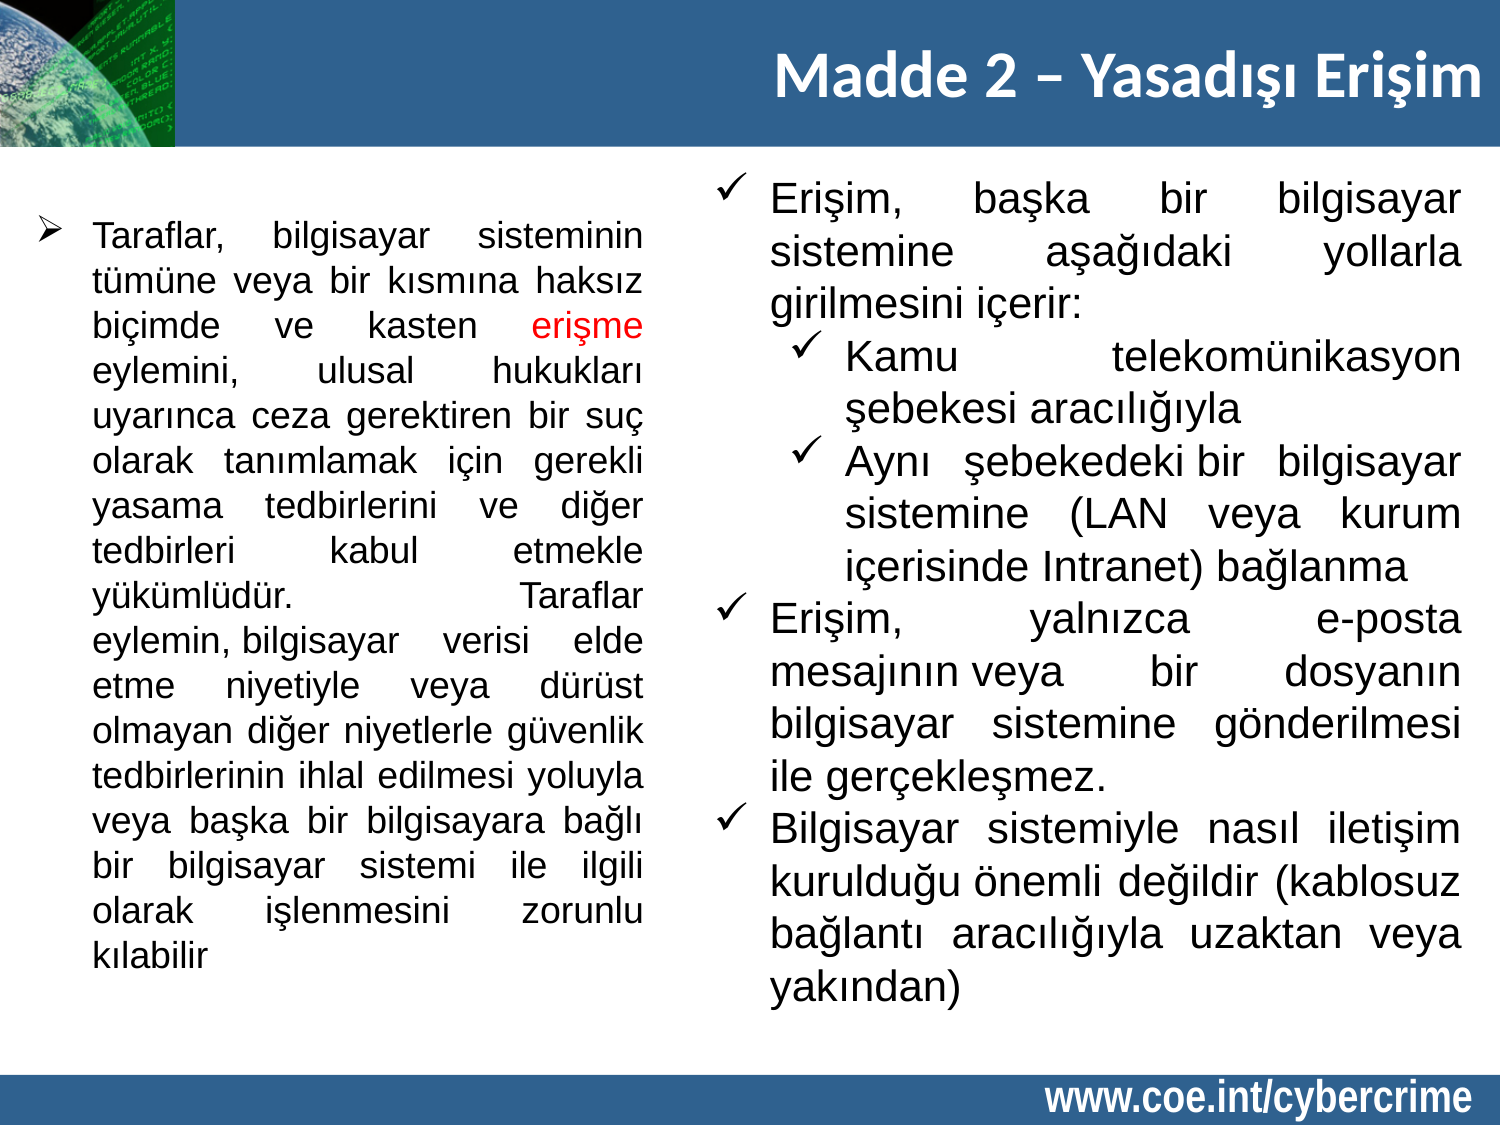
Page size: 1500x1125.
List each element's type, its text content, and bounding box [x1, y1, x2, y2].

text_box Taraflar, bilgisayar sisteminin tümüne veya bir kısmına haksız biçimde ve kasten erişme eylemini, ulusal hukukları uyarınca ceza gerektiren bir suç olarak tanımlamak için gerekli yasama tedbirlerini ve diğer tedbirleri kabul etmekle yükümlüdür. Taraflar eylemin, bilgisayar verisi elde etme niyetiyle veya dürüst olmayan diğer niyetlerle güvenlik tedbirlerinin ihlal edilmesi yoluyla veya başka bir bilgisayara bağlı bir bilgisayar sistemi ile ilgili olarak işlenmesini zorunlu kılabilir [20, 158, 659, 984]
text_box Madde 2 – Yasadışı Erişim [177, 0, 1500, 149]
text_box [0, 1073, 1030, 1125]
text_box www.coe.int/cybercrime [1030, 1059, 1500, 1125]
picture [0, 0, 175, 147]
text_box Erişim, başka bir bilgisayar sistemine aşağıdaki yollarla girilmesini içerir: Kamu telekomünikasyon şebekesi aracılığıyla Aynı şebekedeki bir bilgisayar sistemine (LAN veya kurum içerisinde Intranet) bağlanma Erişim, yalnızca e-posta mesajının veya bir dosyanın bilgisayar sistemine gönderilmesi ile gerçekleşmez. Bilgisayar sistemiyle nasıl iletişim kurulduğu önemli değildir (kablosuz bağlantı aracılığıyla uzaktan veya yakından) [698, 162, 1478, 1071]
